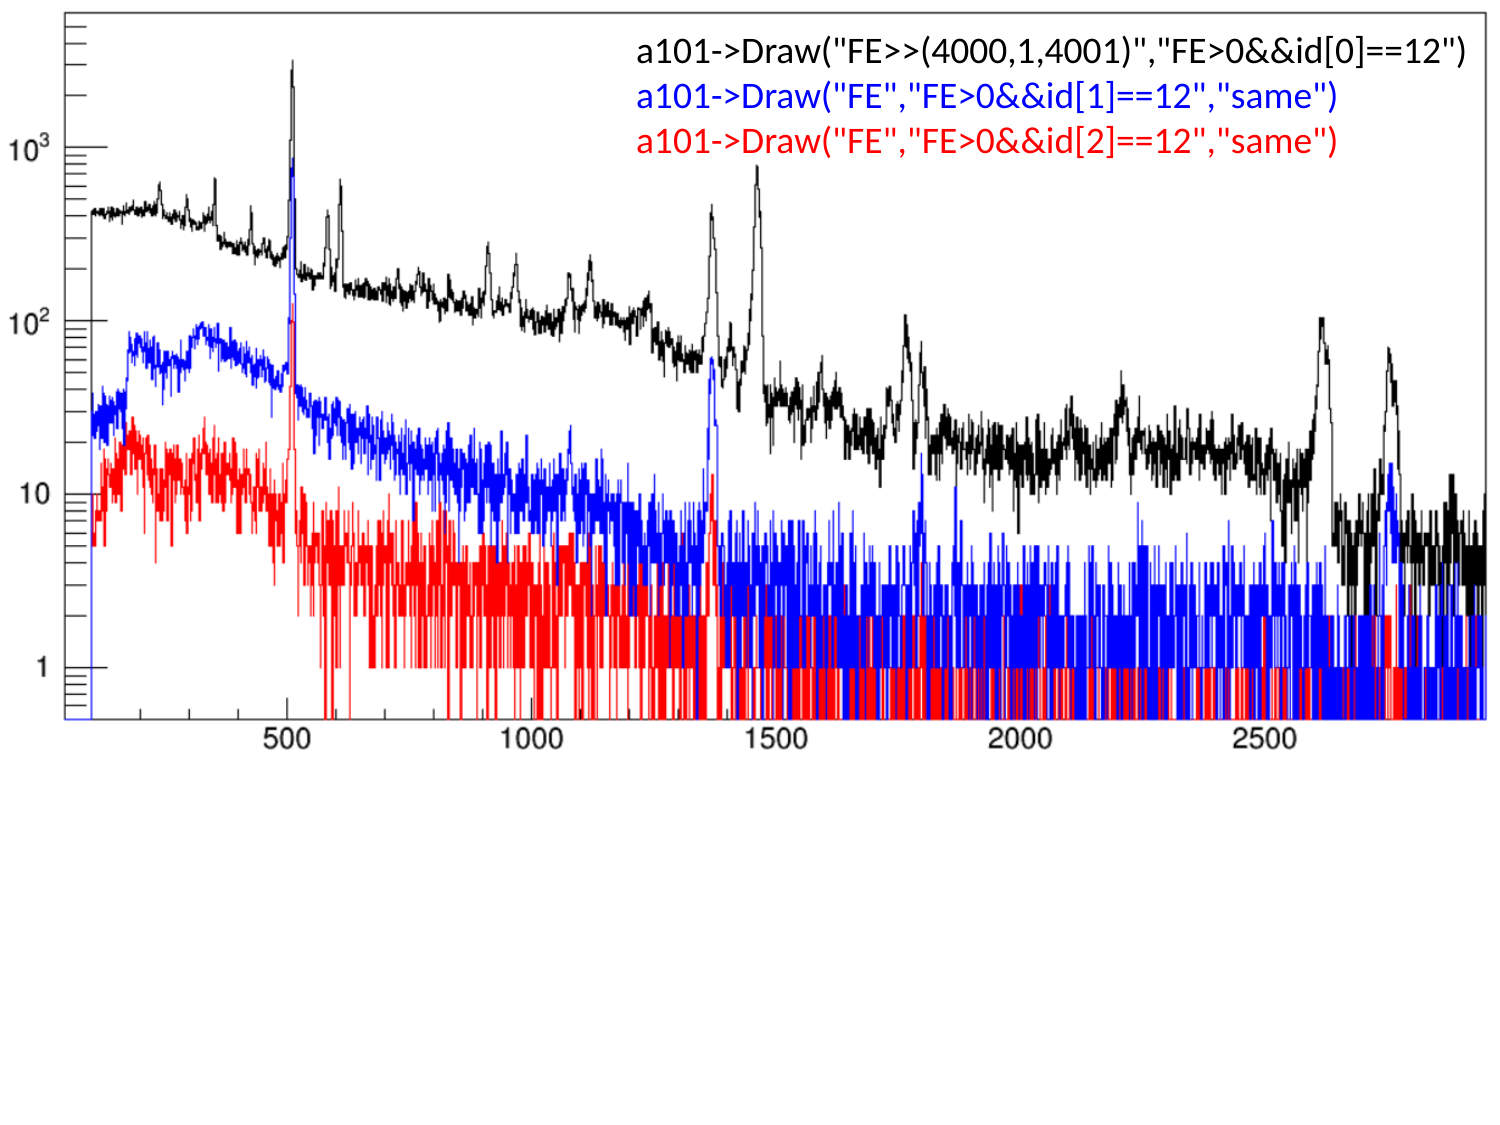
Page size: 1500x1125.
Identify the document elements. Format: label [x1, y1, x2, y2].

picture [0, 0, 1500, 760]
